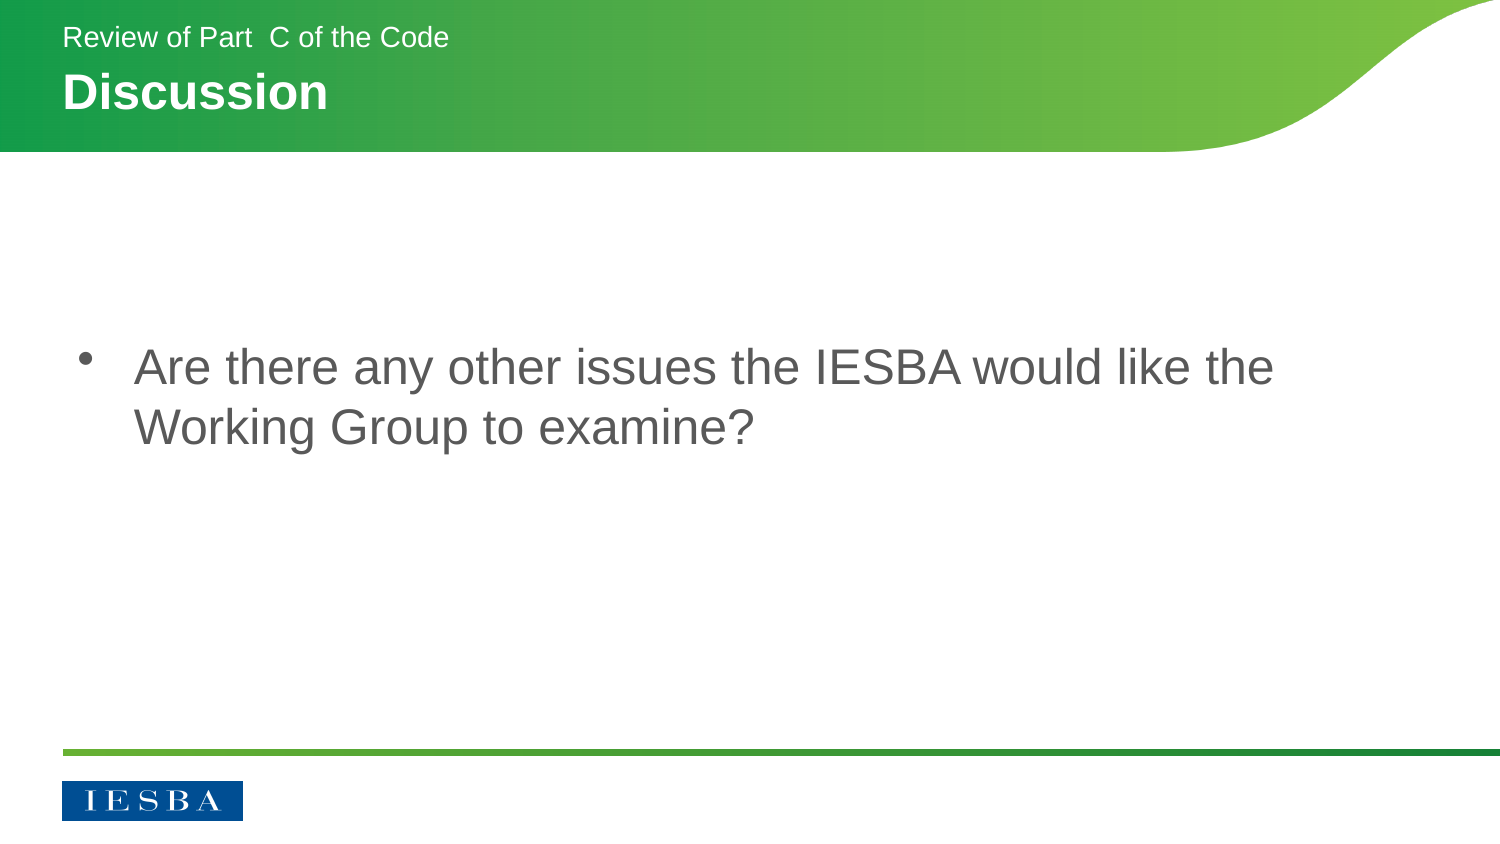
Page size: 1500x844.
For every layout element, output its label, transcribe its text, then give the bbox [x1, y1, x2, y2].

picture [0, 0, 1497, 152]
subtitle Review of Part C of the Code [62, 18, 500, 47]
title Discussion [62, 56, 1300, 122]
picture [62, 781, 243, 821]
list Are there any other issues the IESBA would like the Working Group to examine? [62, 187, 1450, 694]
